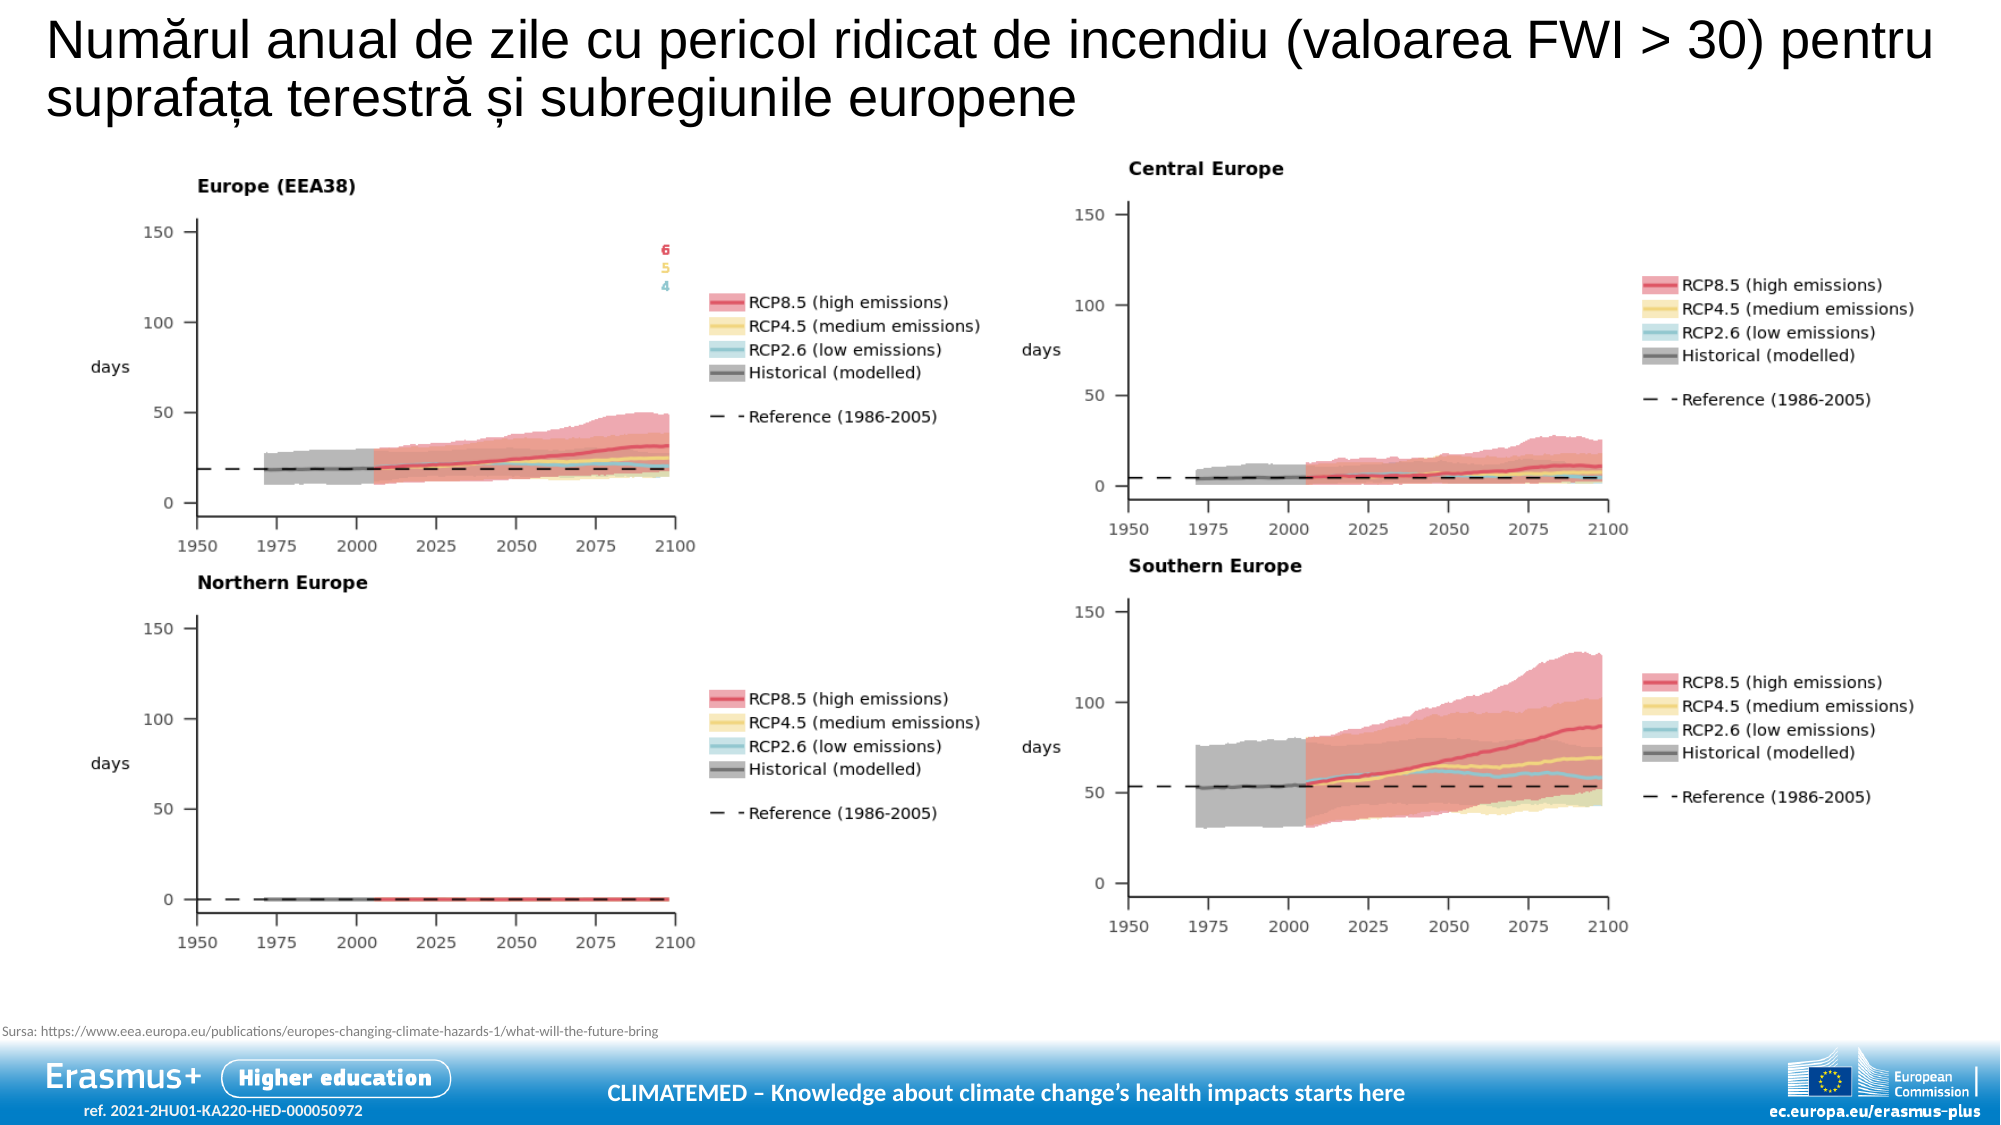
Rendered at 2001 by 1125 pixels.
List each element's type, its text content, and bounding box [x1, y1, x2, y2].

title Numărul anual de zile cu pericol ridicat de incendiu (valoarea FWI > 30) pentru suprafața terestră și subregiunile europene [31, 25, 1984, 116]
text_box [84, 147, 990, 956]
picture [0, 147, 2000, 1125]
text_box Sursa: https://www.eea.europa.eu/publications/europes-changing-climate-hazards-1/what-will-the-future-bring [0, 1014, 786, 1047]
